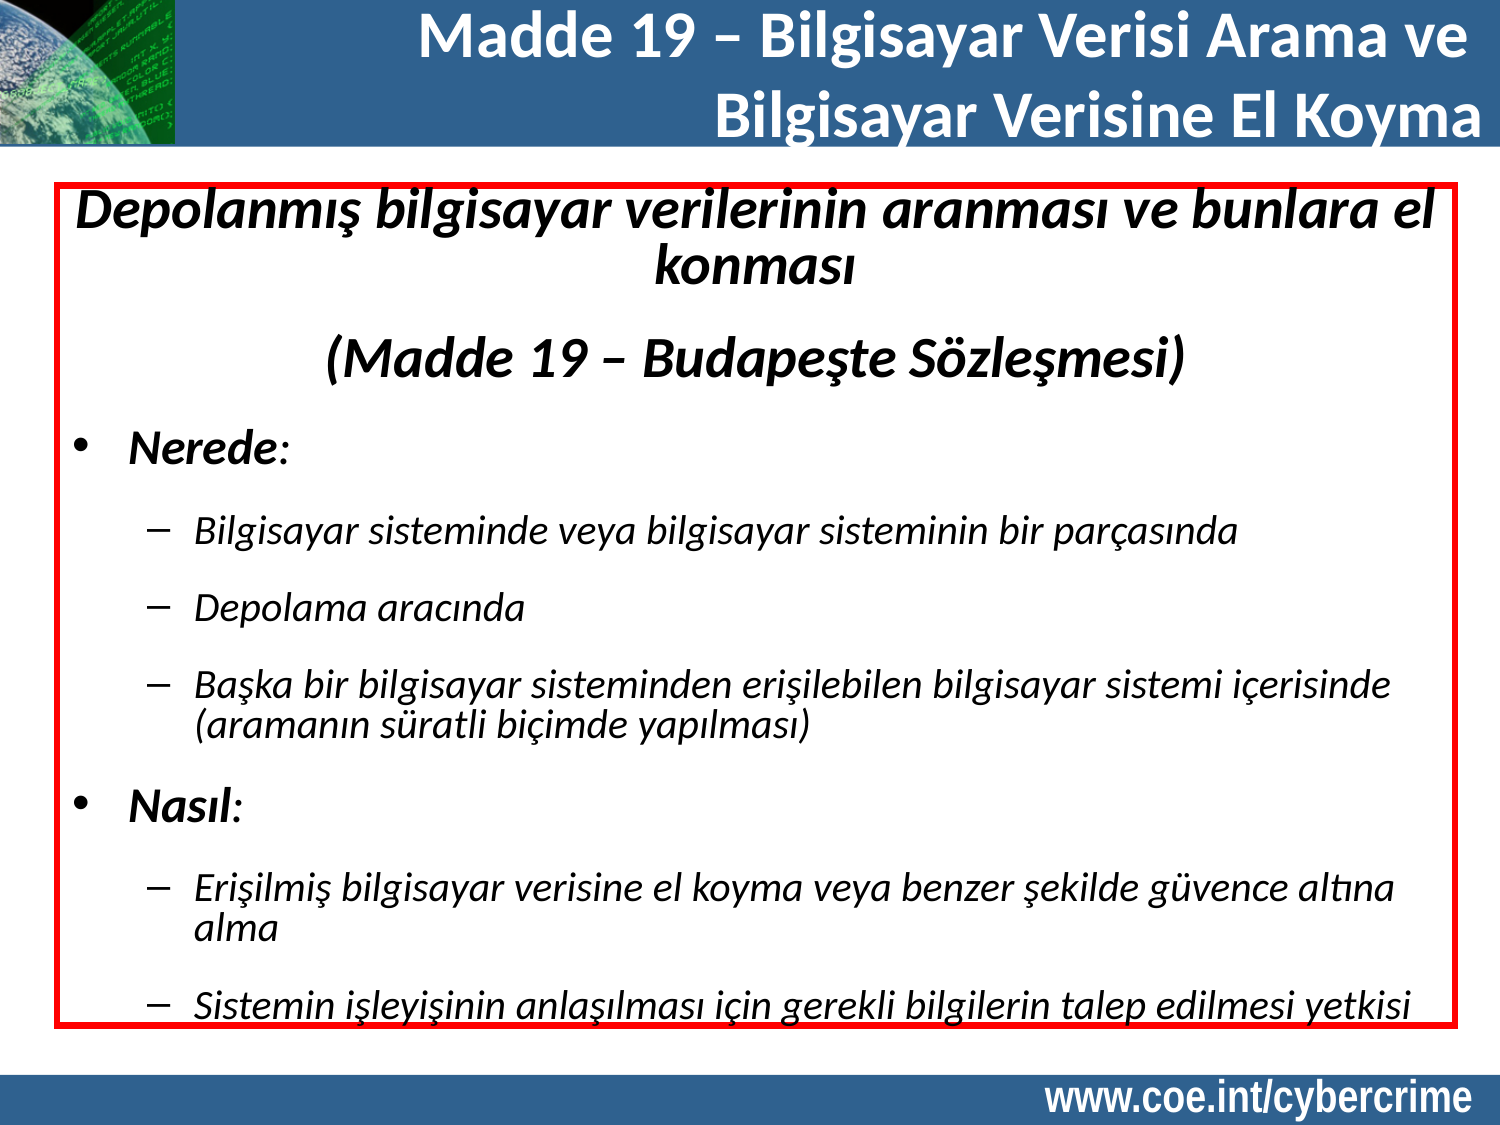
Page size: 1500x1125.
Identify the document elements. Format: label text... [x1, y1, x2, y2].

text_box Depolanmış bilgisayar verilerinin aranması ve bunlara el konması (Madde 19 – Budapeşte Sözleşmesi) Nerede: Bilgisayar sisteminde veya bilgisayar sisteminin bir parçasında Depolama aracında Başka bir bilgisayar sisteminden erişilebilen bilgisayar sistemi içerisinde (aramanın süratli biçimde yapılması) Nasıl: Erişilmiş bilgisayar verisine el koyma veya benzer şekilde güvence altına alma Sistemin işleyişinin anlaşılması için gerekli bilgilerin talep edilmesi yetkisi [57, 185, 1455, 1026]
picture [0, 0, 175, 144]
text_box [0, 1073, 1030, 1125]
text_box Madde 19 – Bilgisayar Verisi Arama ve Bilgisayar Verisine El Koyma [177, 0, 1500, 149]
text_box www.coe.int/cybercrime [1030, 1059, 1500, 1125]
